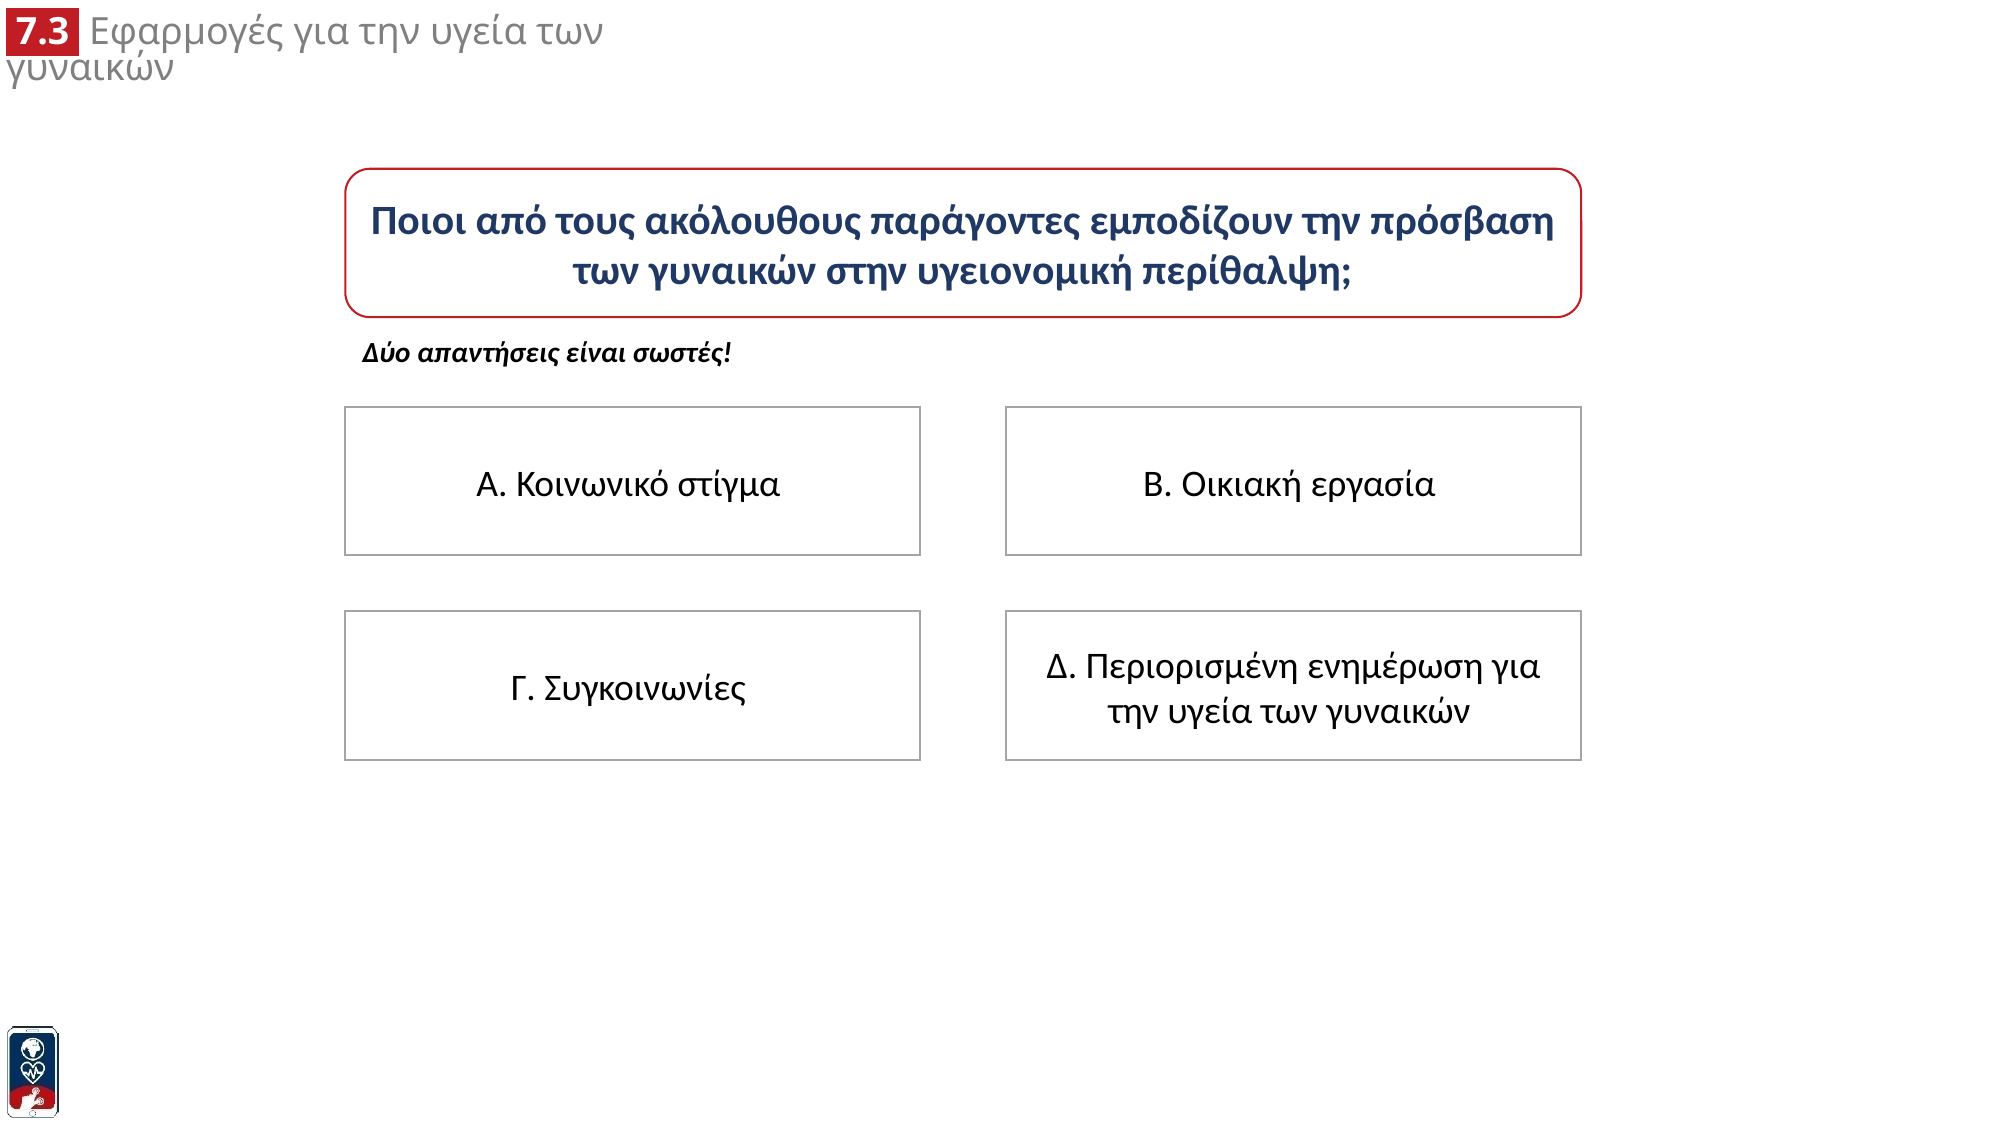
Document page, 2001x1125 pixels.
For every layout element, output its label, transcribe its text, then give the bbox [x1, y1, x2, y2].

picture [7, 1026, 59, 1118]
text_box Δ. Περιορισμένη ενημέρωση για την υγεία των γυναικών [1005, 610, 1582, 761]
text_box Α. Κοινωνικό στίγμα [344, 406, 921, 556]
text_box Γ. Συγκοινωνίες [344, 610, 921, 761]
text_box Β. Οικιακή εργασία [1005, 406, 1582, 556]
text_box Δύο απαντήσεις είναι σωστές! [347, 325, 748, 376]
text_box Ποιοι από τους ακόλουθους παράγοντες εμποδίζουν την πρόσβαση των γυναικών στην υγειονομική περίθαλψη; [344, 167, 1583, 319]
